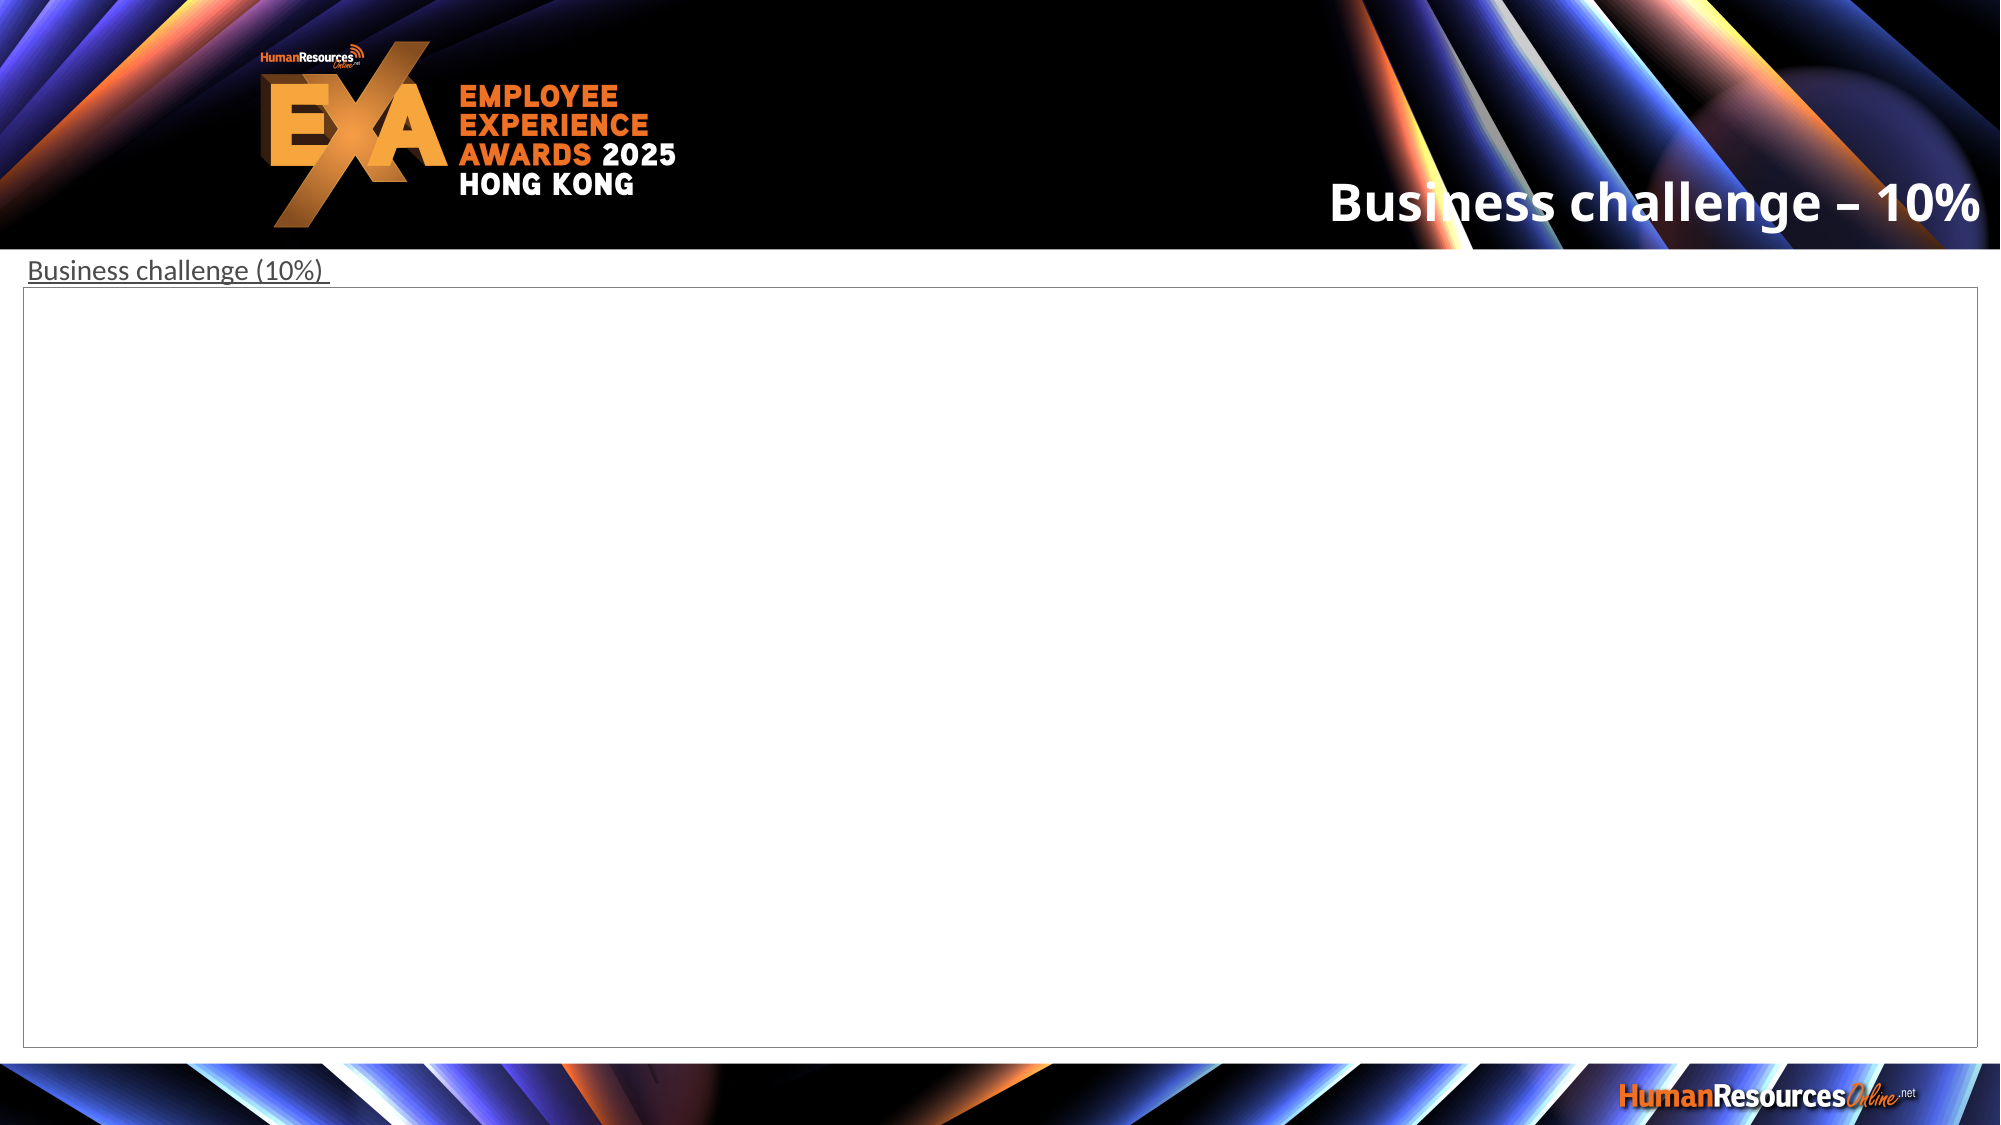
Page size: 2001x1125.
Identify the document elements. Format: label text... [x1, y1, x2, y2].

text_box Business challenge – 10% [1313, 156, 2000, 244]
picture [0, 0, 2000, 1125]
table_header [24, 288, 1977, 1047]
text_box Business challenge (10%) [12, 243, 923, 294]
